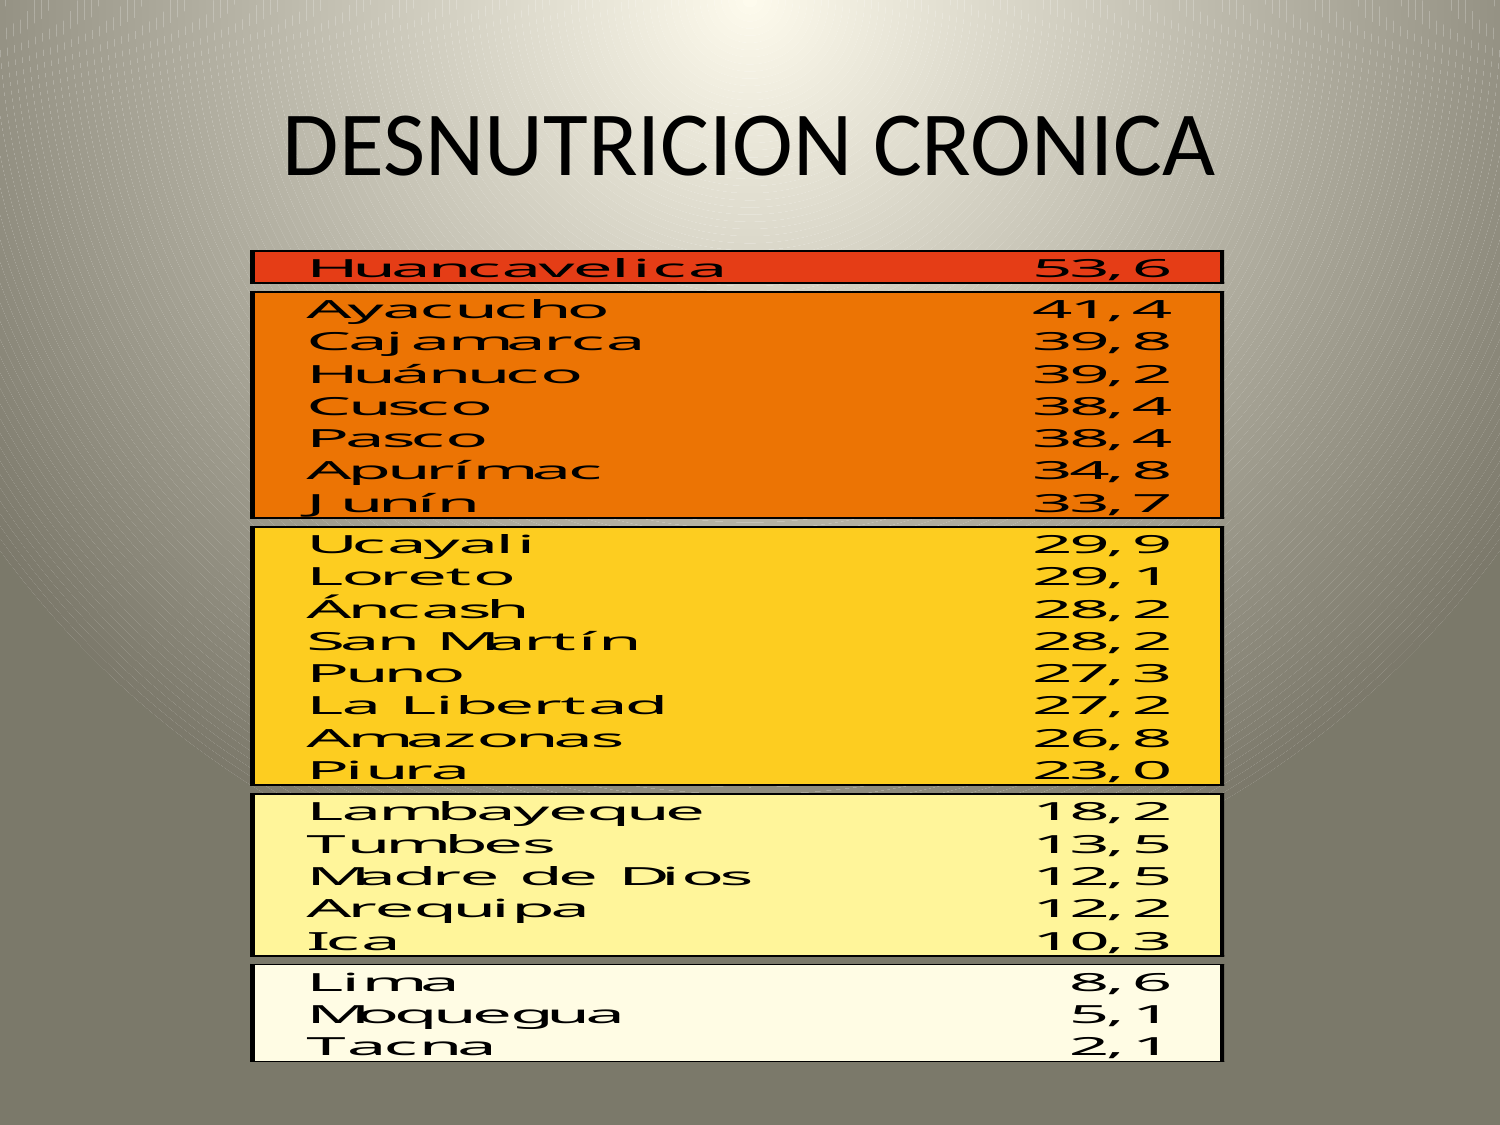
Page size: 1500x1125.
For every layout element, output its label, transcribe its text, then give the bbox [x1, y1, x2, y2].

title DESNUTRICION CRONICA [75, 45, 1425, 233]
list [249, 249, 1226, 1063]
